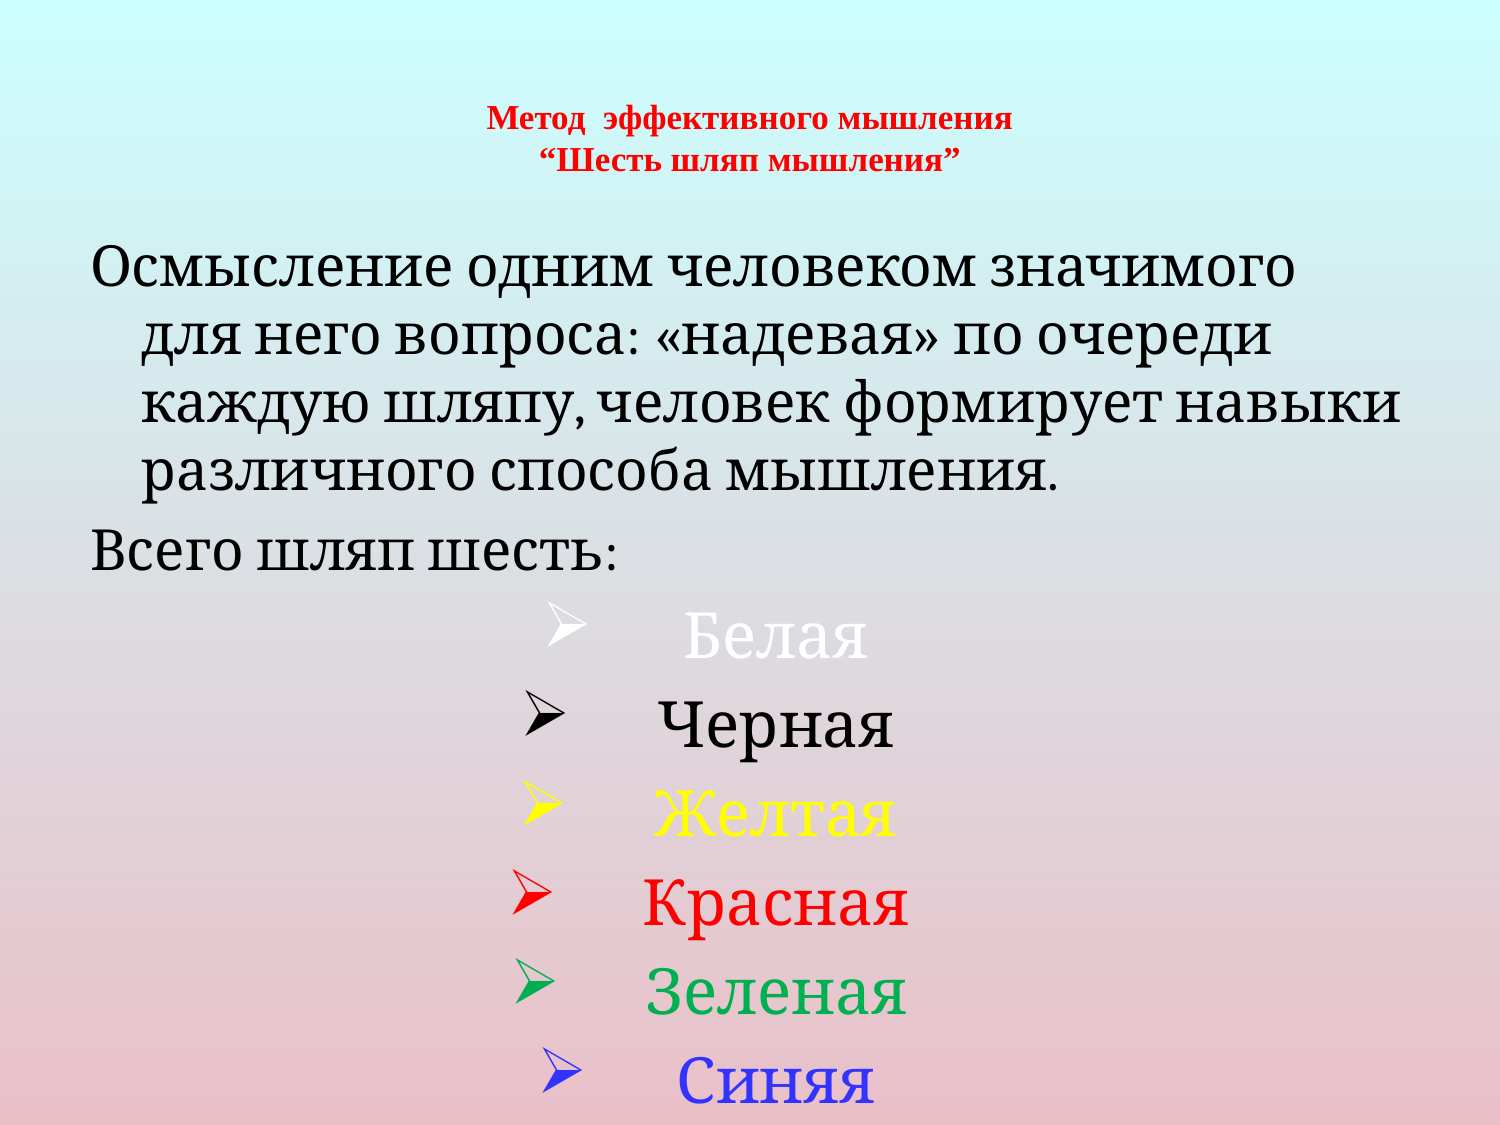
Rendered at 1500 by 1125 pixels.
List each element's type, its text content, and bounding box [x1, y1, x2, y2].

list Осмысление одним человеком значимого для него вопроса: «надевая» по очереди каждую шляпу, человек формирует навыки различного способа мышления. Всего шляп шесть: Белая Черная Желтая Красная Зеленая Синяя [75, 222, 1425, 1125]
title Метод эффективного мышления “Шесть шляп мышления” [75, 45, 1425, 222]
